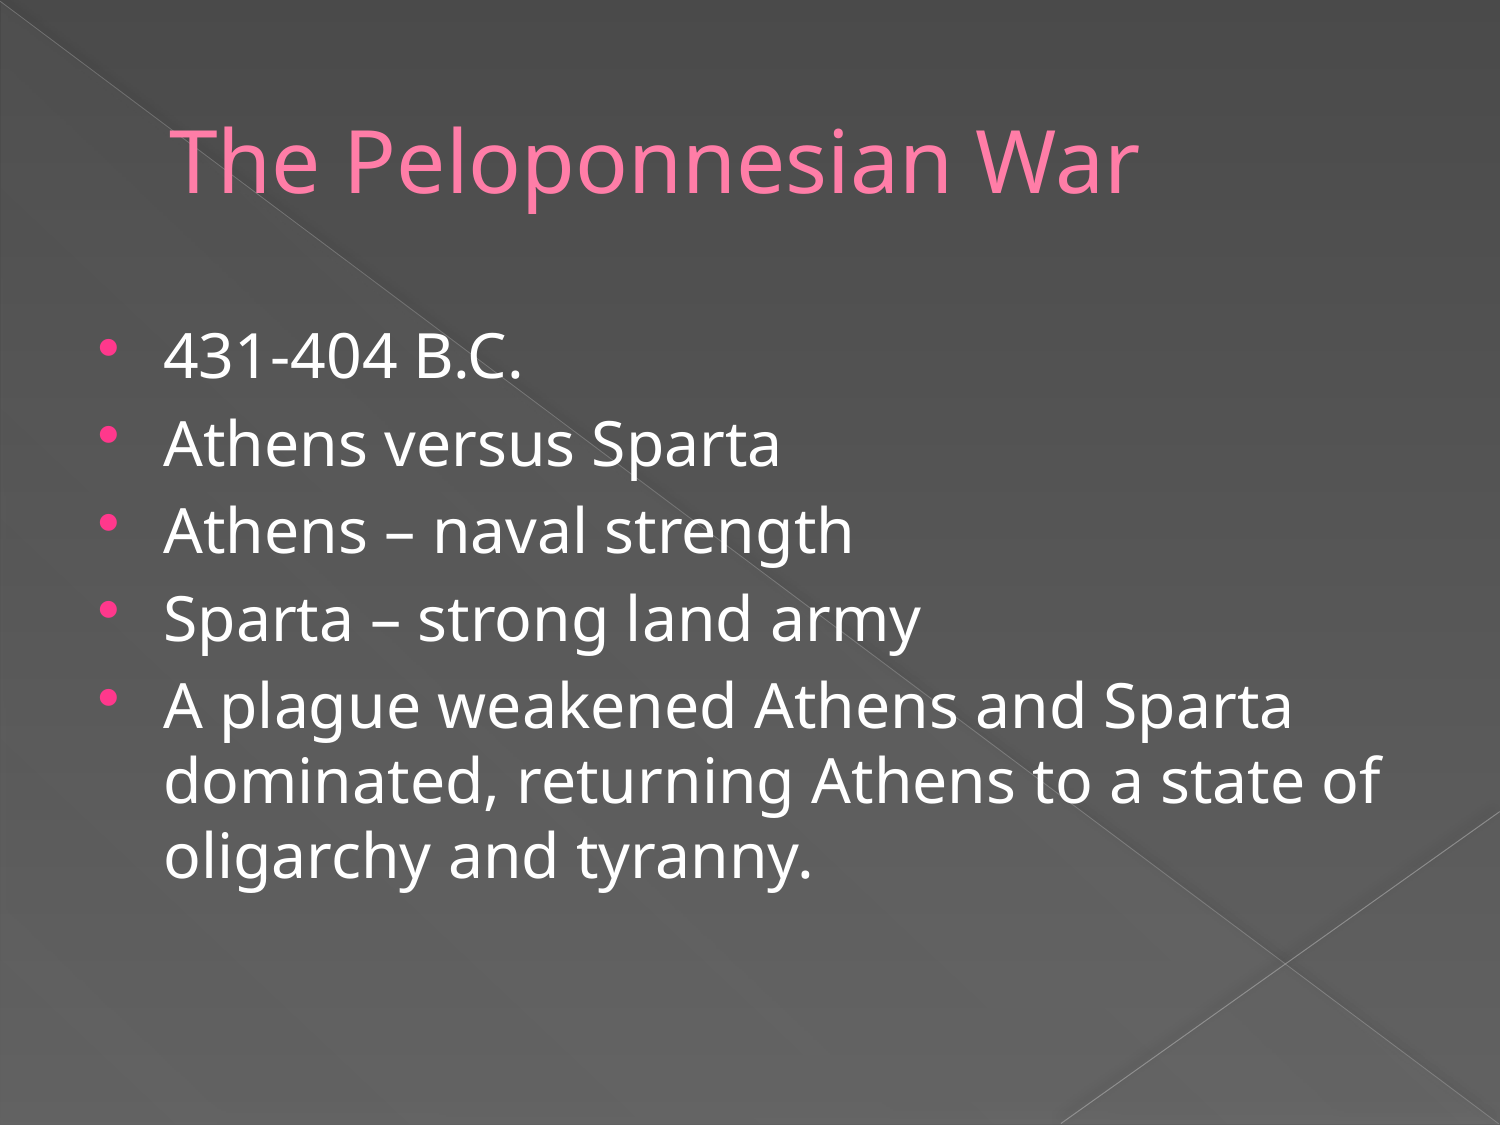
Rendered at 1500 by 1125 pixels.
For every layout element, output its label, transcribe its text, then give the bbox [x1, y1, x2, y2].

title The Peloponnesian War [75, 43, 1425, 274]
list 431-404 B.C. Athens versus Sparta Athens – naval strength Sparta – strong land army A plague weakened Athens and Sparta dominated, returning Athens to a state of oligarchy and tyranny. [75, 308, 1425, 1059]
